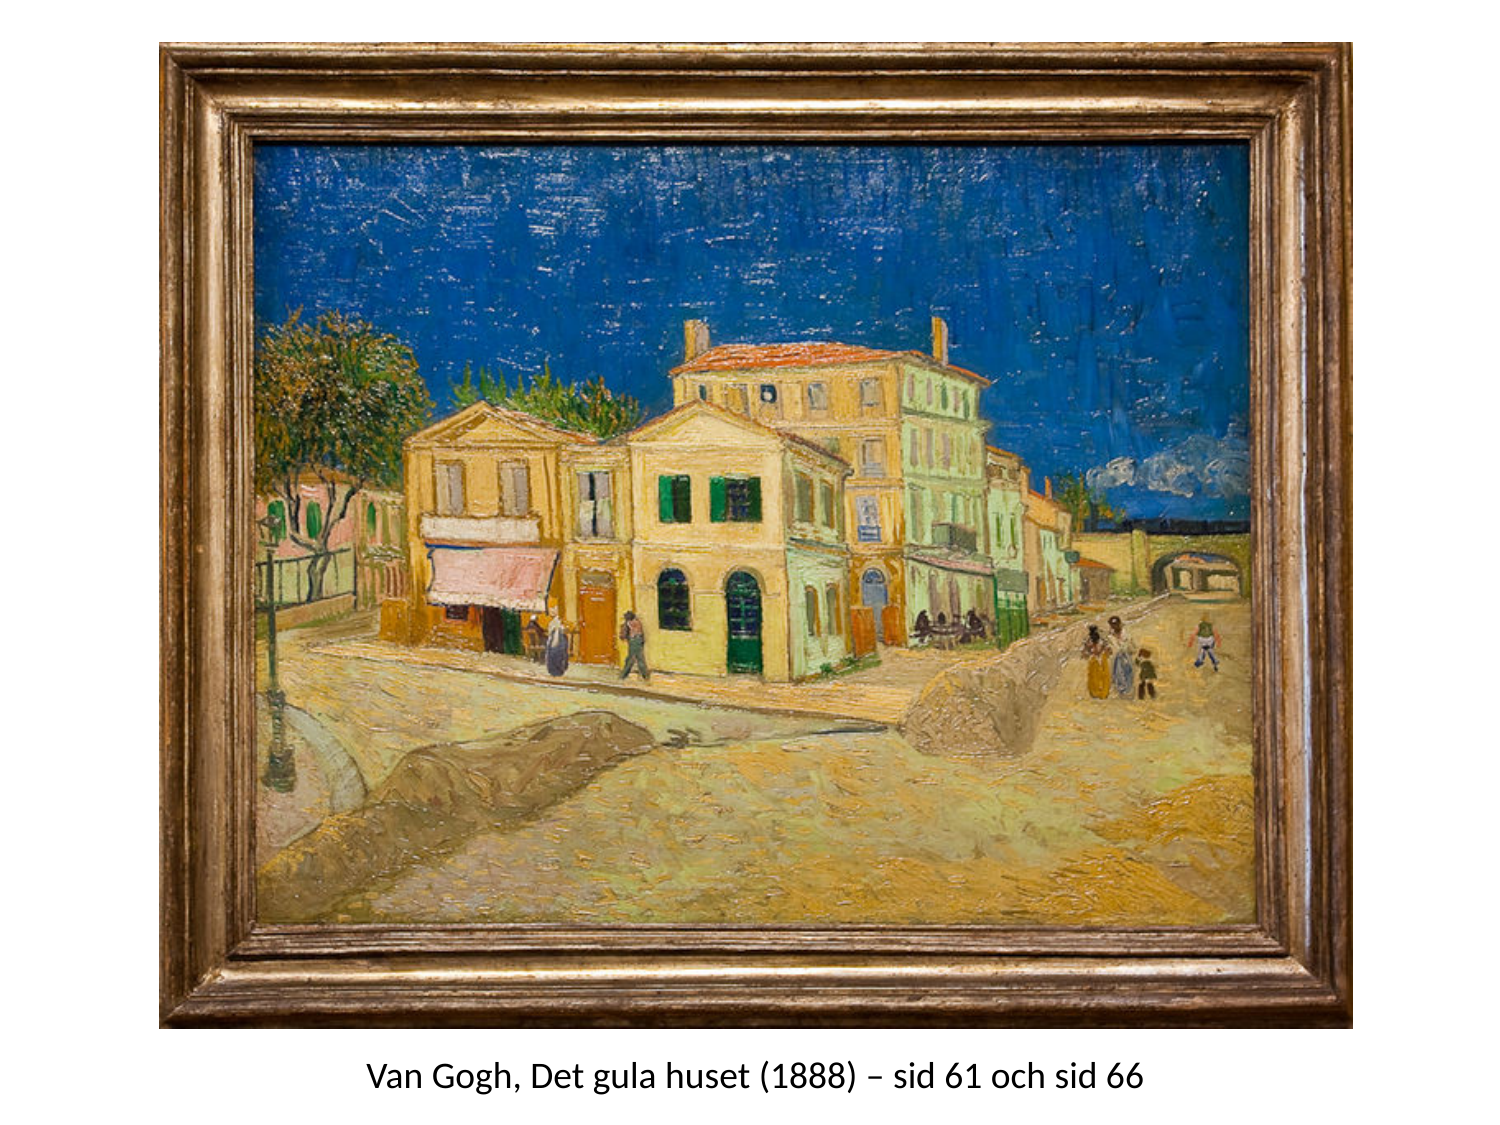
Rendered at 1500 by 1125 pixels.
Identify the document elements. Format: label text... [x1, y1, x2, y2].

text_box Van Gogh, Det gula huset (1888) – sid 61 och sid 66 [351, 1043, 1160, 1104]
picture [159, 42, 1353, 1029]
